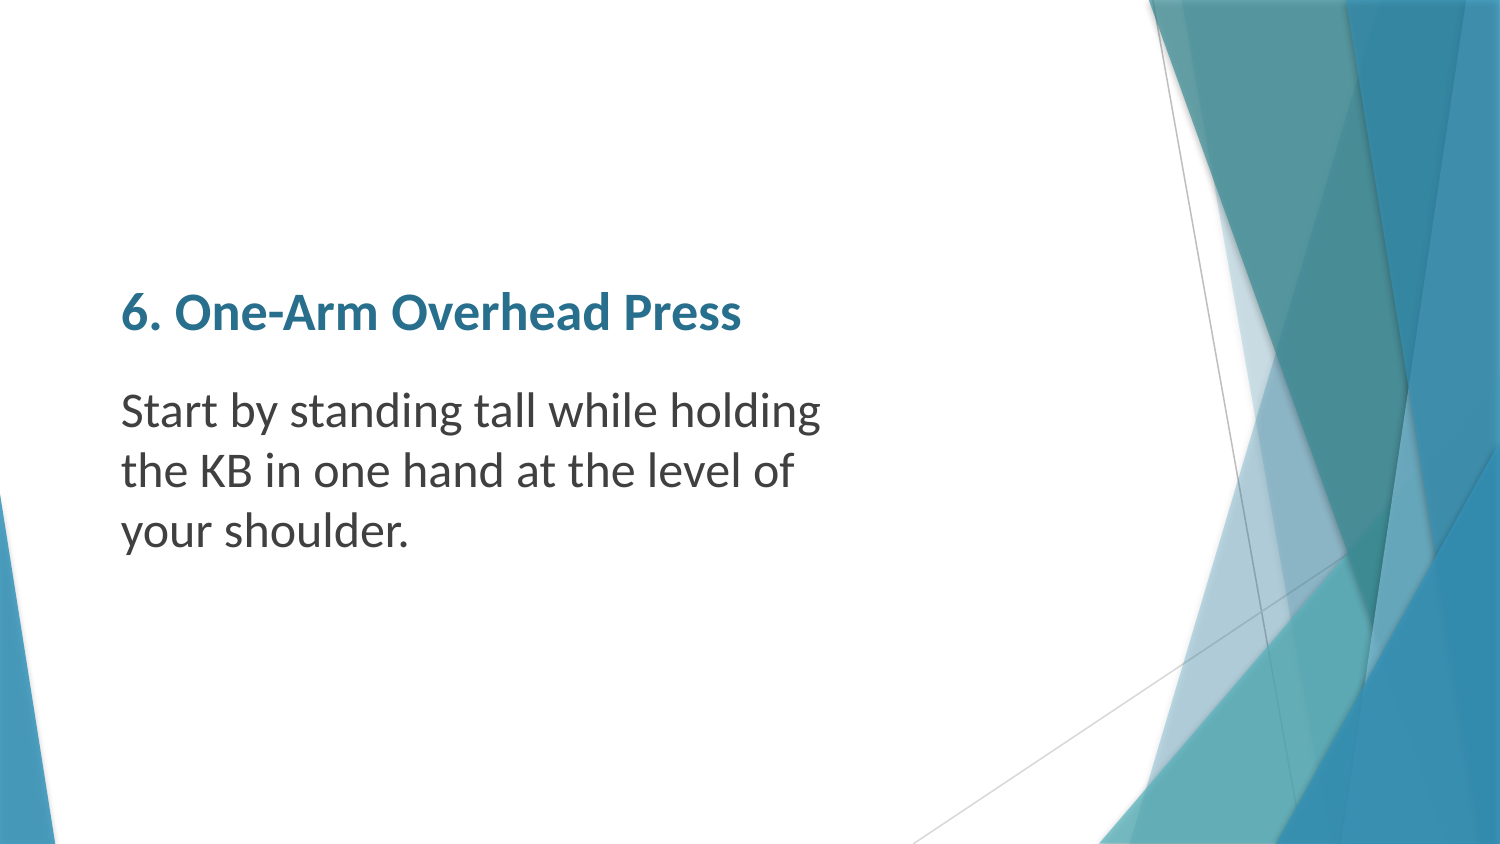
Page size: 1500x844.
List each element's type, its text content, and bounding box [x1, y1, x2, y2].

title 6. One-Arm Overhead Press [105, 268, 1164, 356]
list Start by standing tall while holding the KB in one hand at the level of your shoulder. [105, 369, 892, 585]
